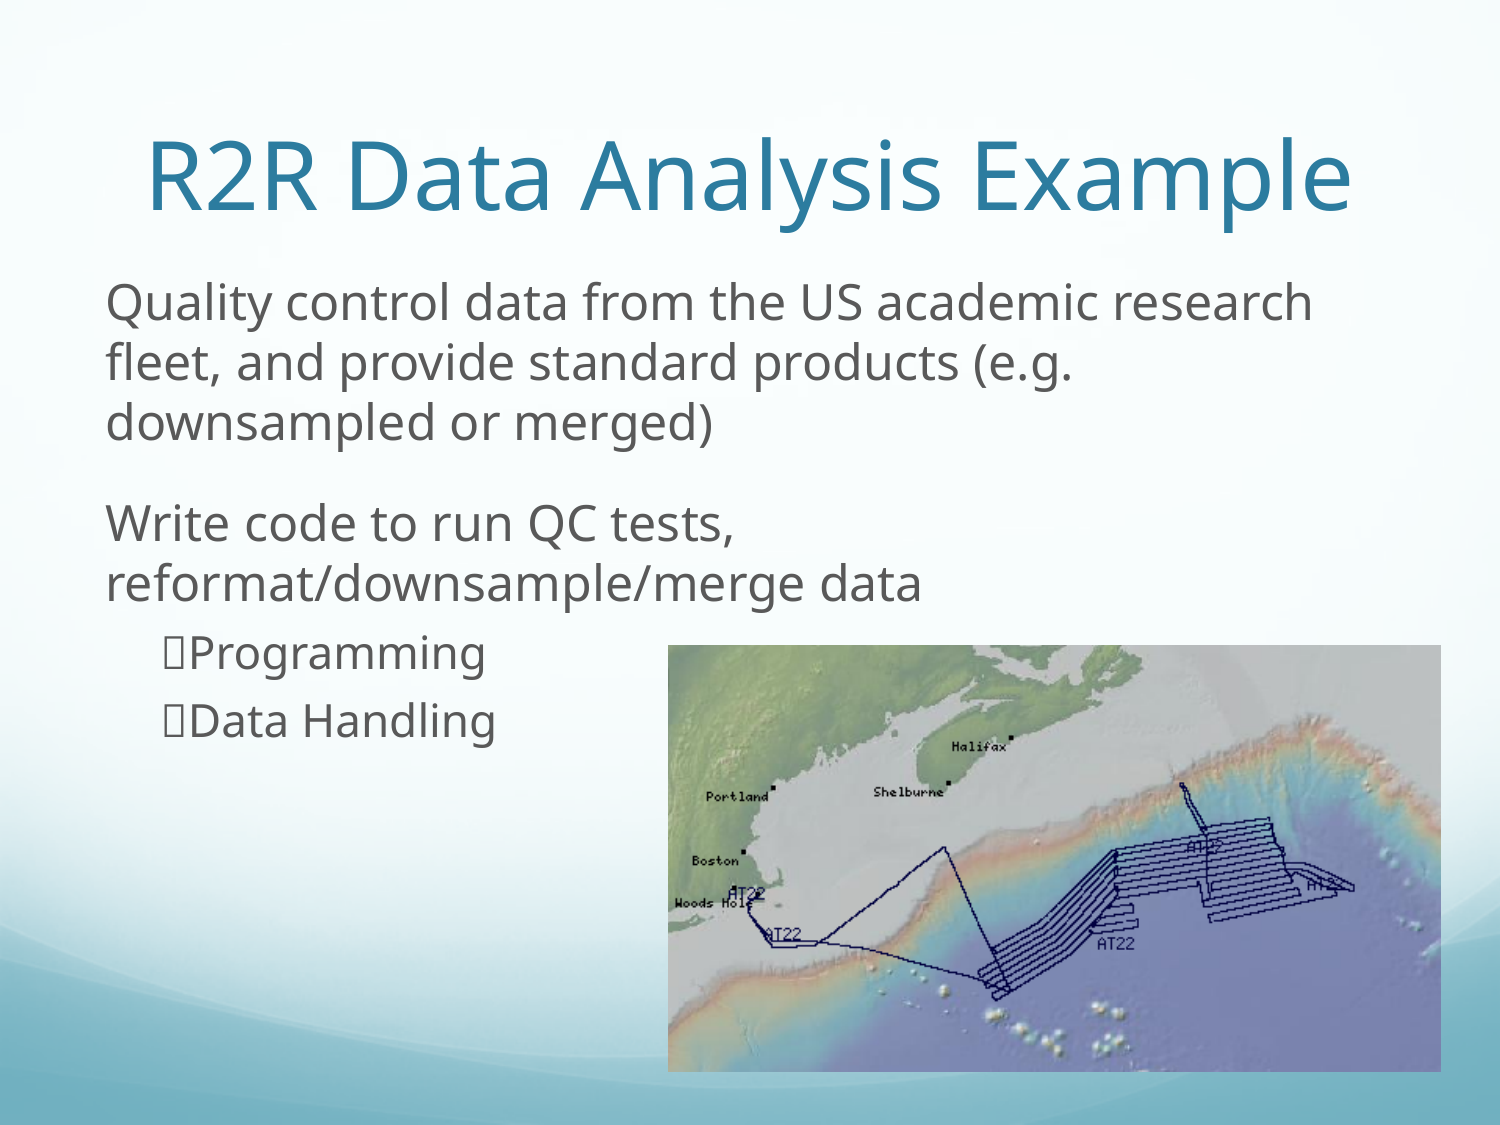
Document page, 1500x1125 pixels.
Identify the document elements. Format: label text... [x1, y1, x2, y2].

list Quality control data from the US academic research fleet, and provide standard products (e.g. downsampled or merged) Write code to run QC tests, reformat/downsample/merge data Programming Data Handling [90, 262, 1410, 975]
title R2R Data Analysis Example [90, 17, 1410, 237]
picture [668, 644, 1442, 1073]
